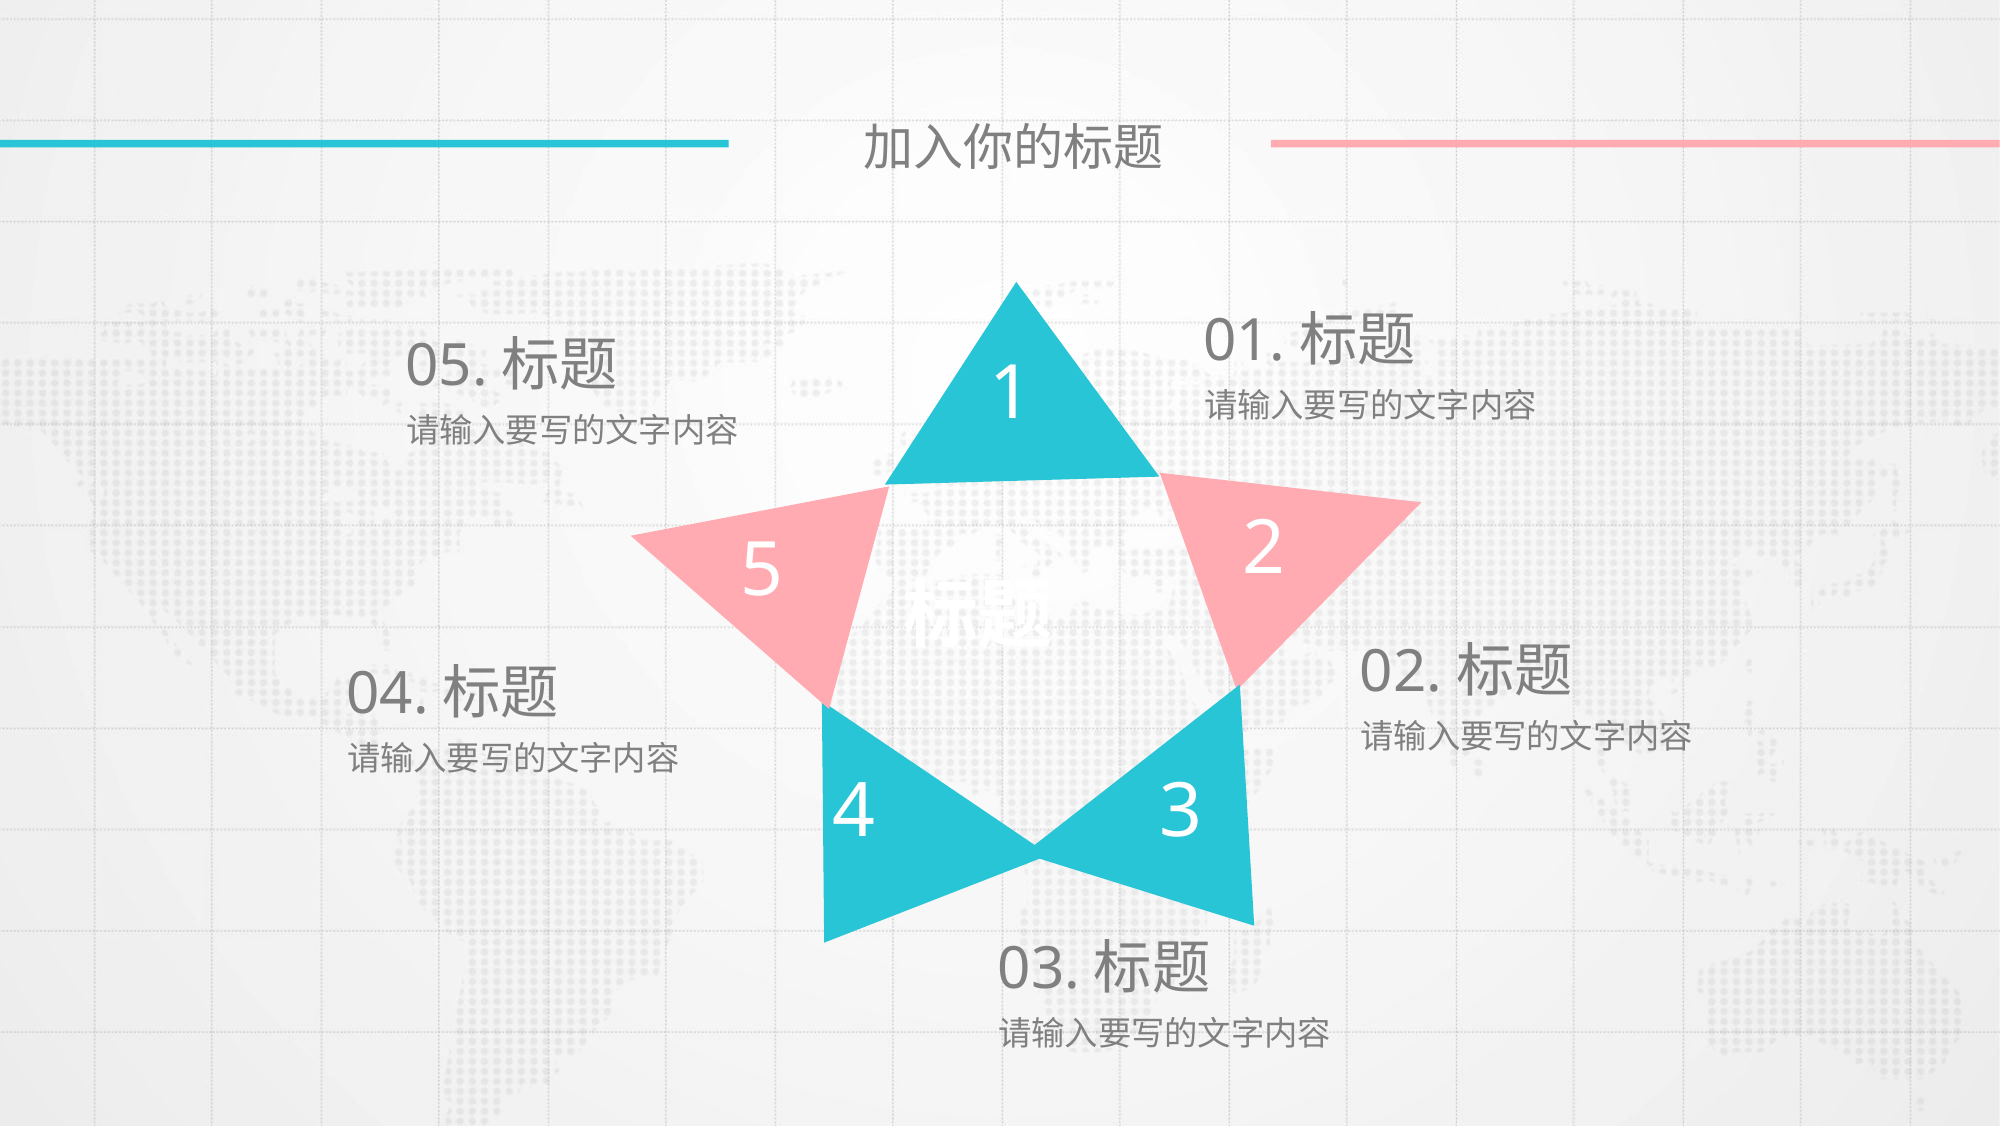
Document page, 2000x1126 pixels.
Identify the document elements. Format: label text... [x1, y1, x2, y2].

picture [0, 0, 2000, 1126]
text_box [331, 648, 962, 786]
text_box [0, 139, 729, 148]
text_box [390, 319, 1021, 458]
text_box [983, 922, 1613, 1061]
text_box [1429, 294, 1819, 433]
text_box [1270, 139, 2000, 148]
text_box 加入你的标题 [740, 107, 1286, 183]
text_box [1345, 625, 1975, 764]
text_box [626, 281, 1429, 960]
